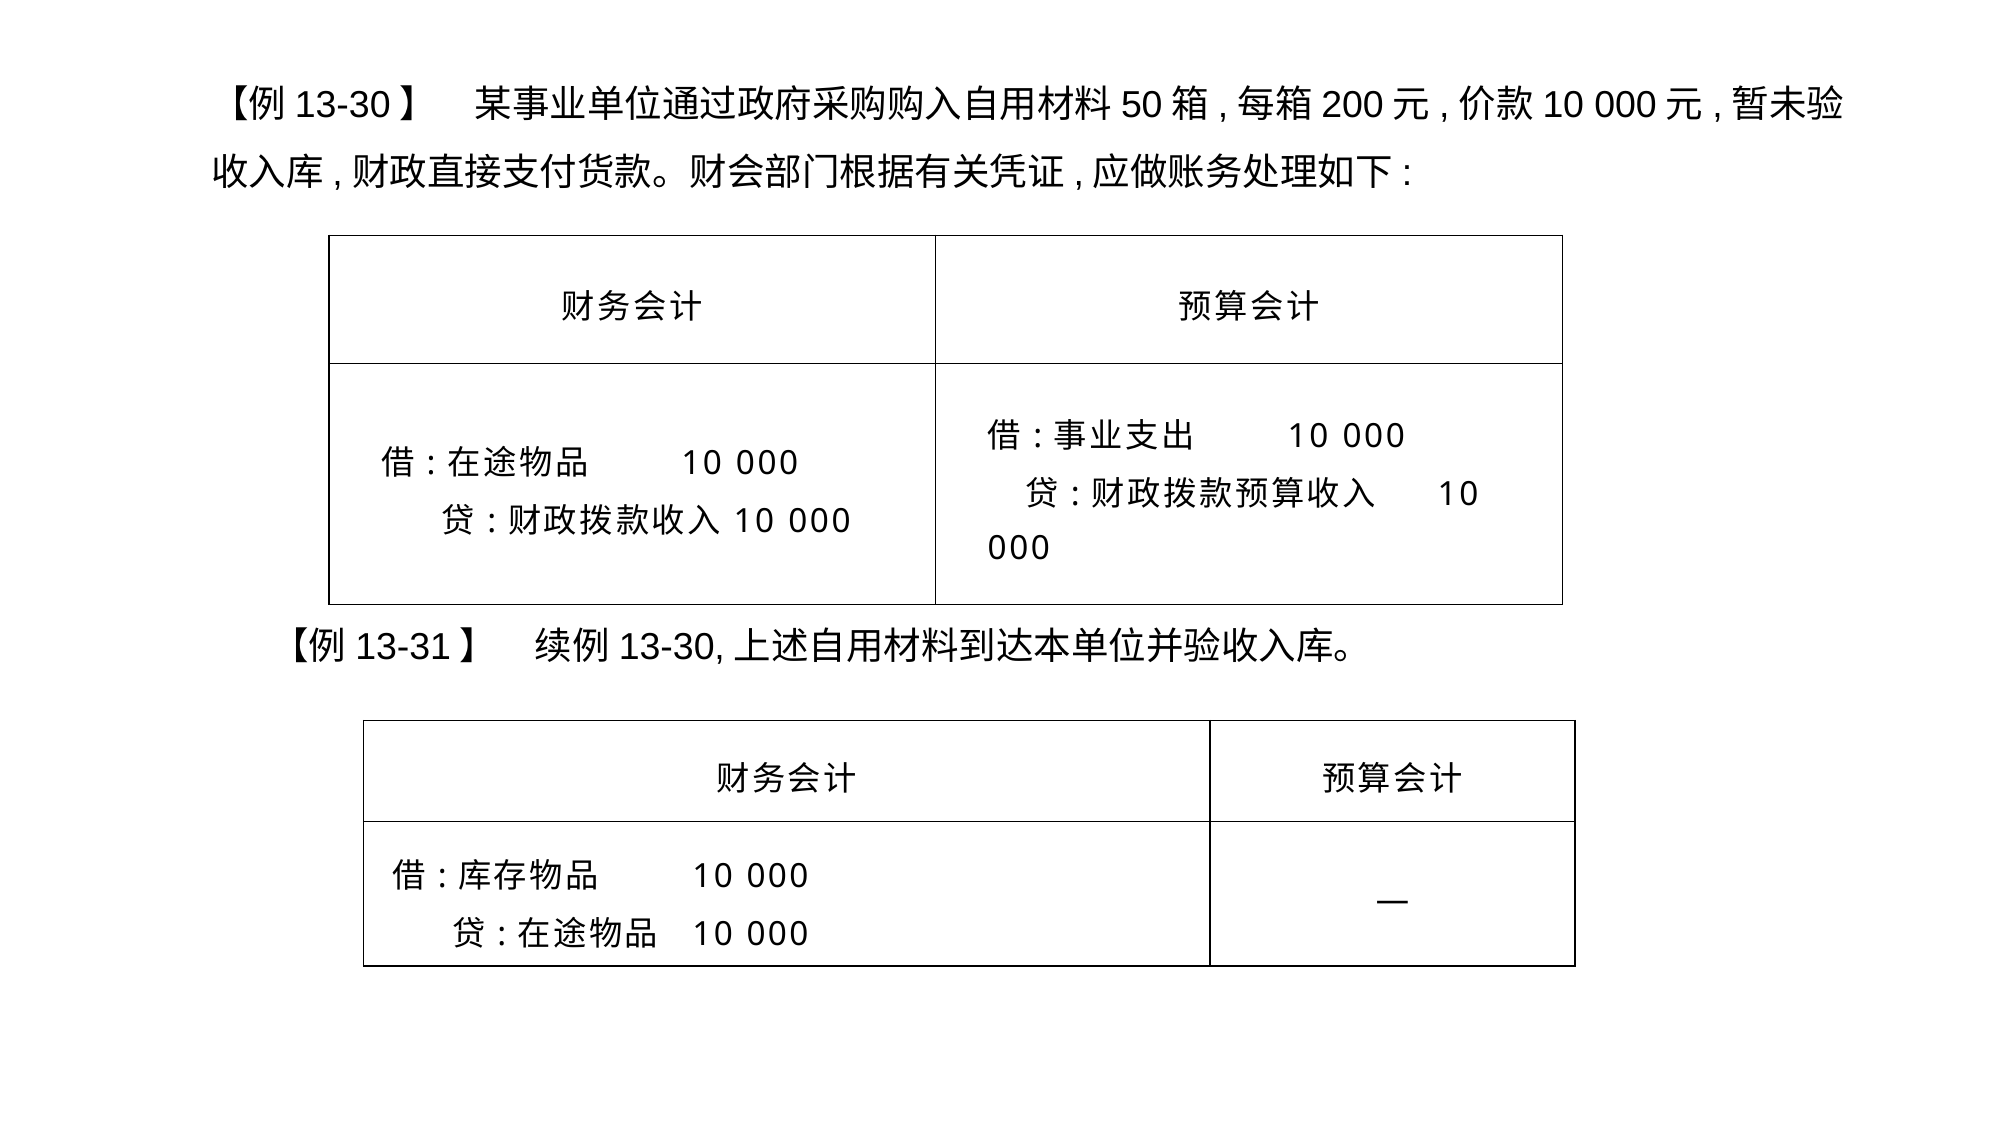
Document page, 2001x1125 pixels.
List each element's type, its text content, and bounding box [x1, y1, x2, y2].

table_cell 借:库存物品 10 000 贷:在途物品 10 000 [364, 822, 1209, 965]
table_header 财务会计 [330, 236, 935, 363]
text_box 【例13-31】 续例13-30,上述自用材料到达本单位并验收入库。 [256, 592, 1809, 675]
table_header 预算会计 [936, 236, 1562, 363]
table_cell — [1211, 822, 1574, 965]
table_cell 借:事业支出 10 000 贷:财政拨款预算收入 10 000 [936, 364, 1562, 592]
table_cell 借:在途物品 10 000 贷:财政拨款收入10 000 [330, 364, 935, 592]
table_header 预算会计 [1211, 721, 1574, 821]
table_header 财务会计 [364, 721, 1209, 821]
text_box 【例13-30】 某事业单位通过政府采购购入自用材料50箱,每箱200元,价款10 000元,暂未验收入库,财政直接支付货款。财会部门根据有关凭证,应做账务处理如下: [196, 50, 1873, 225]
